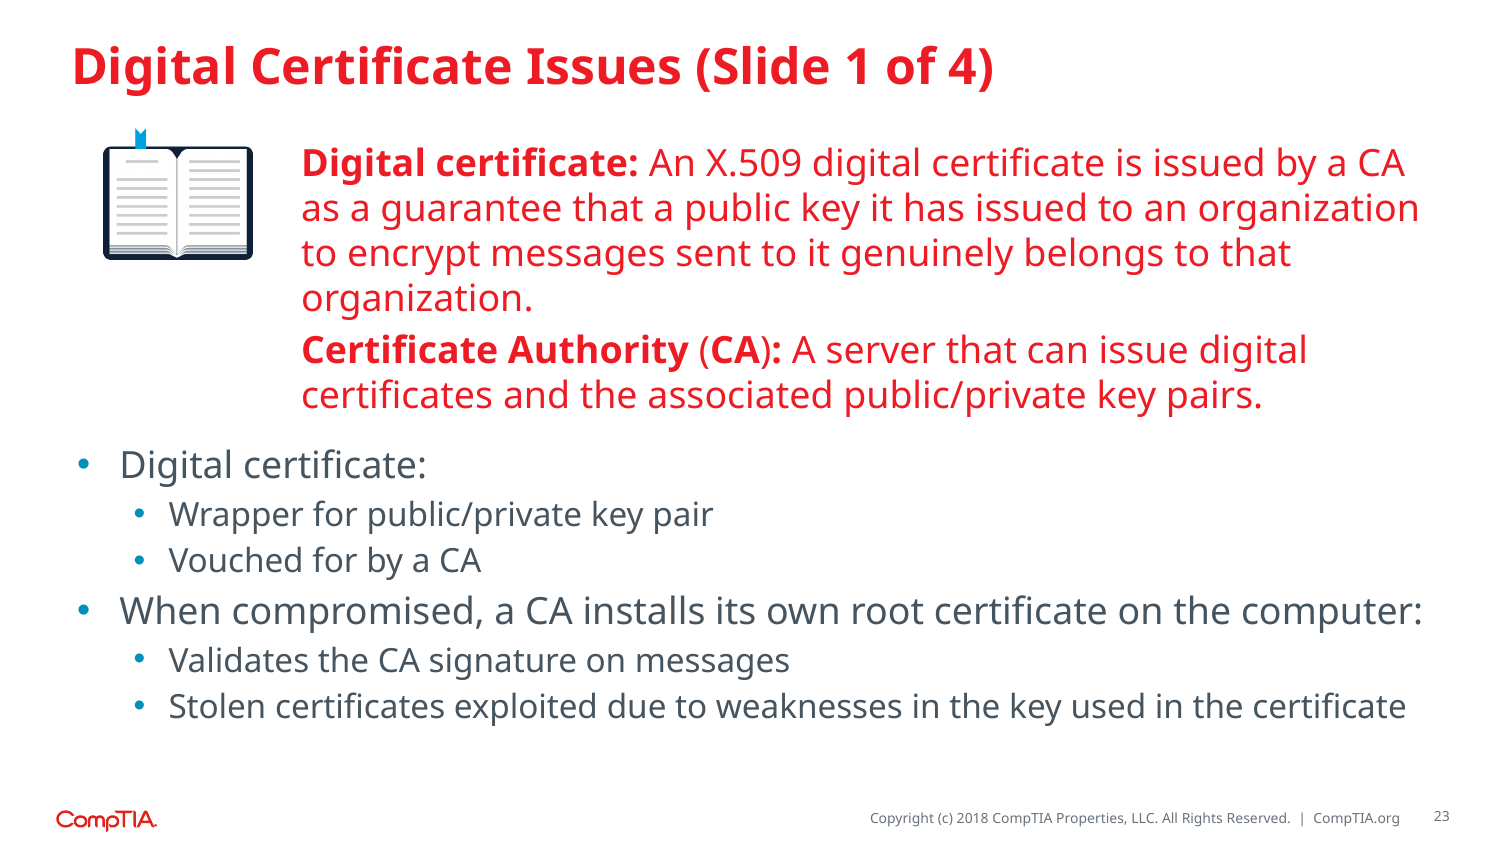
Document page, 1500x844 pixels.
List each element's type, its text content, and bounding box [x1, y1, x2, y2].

picture [103, 128, 253, 260]
list Digital certificate: An X.509 digital certificate is issued by a CA as a guarantee that a public key it has issued to an organization to encrypt messages sent to it genuinely belongs to that organization. Certificate Authority (CA): A server that can issue digital certificates and the associated public/private key pairs. [285, 131, 1444, 292]
list Digital certificate: Wrapper for public/private key pair Vouched for by a CA When compromised, a CA installs its own root certificate on the computer: Validates the CA signature on messages Stolen certificates exploited due to weaknesses in the key used in the certificate [62, 433, 1450, 818]
title Digital Certificate Issues (Slide 1 of 4) [56, 12, 1444, 117]
slide_number 23 [1407, 818, 1450, 835]
